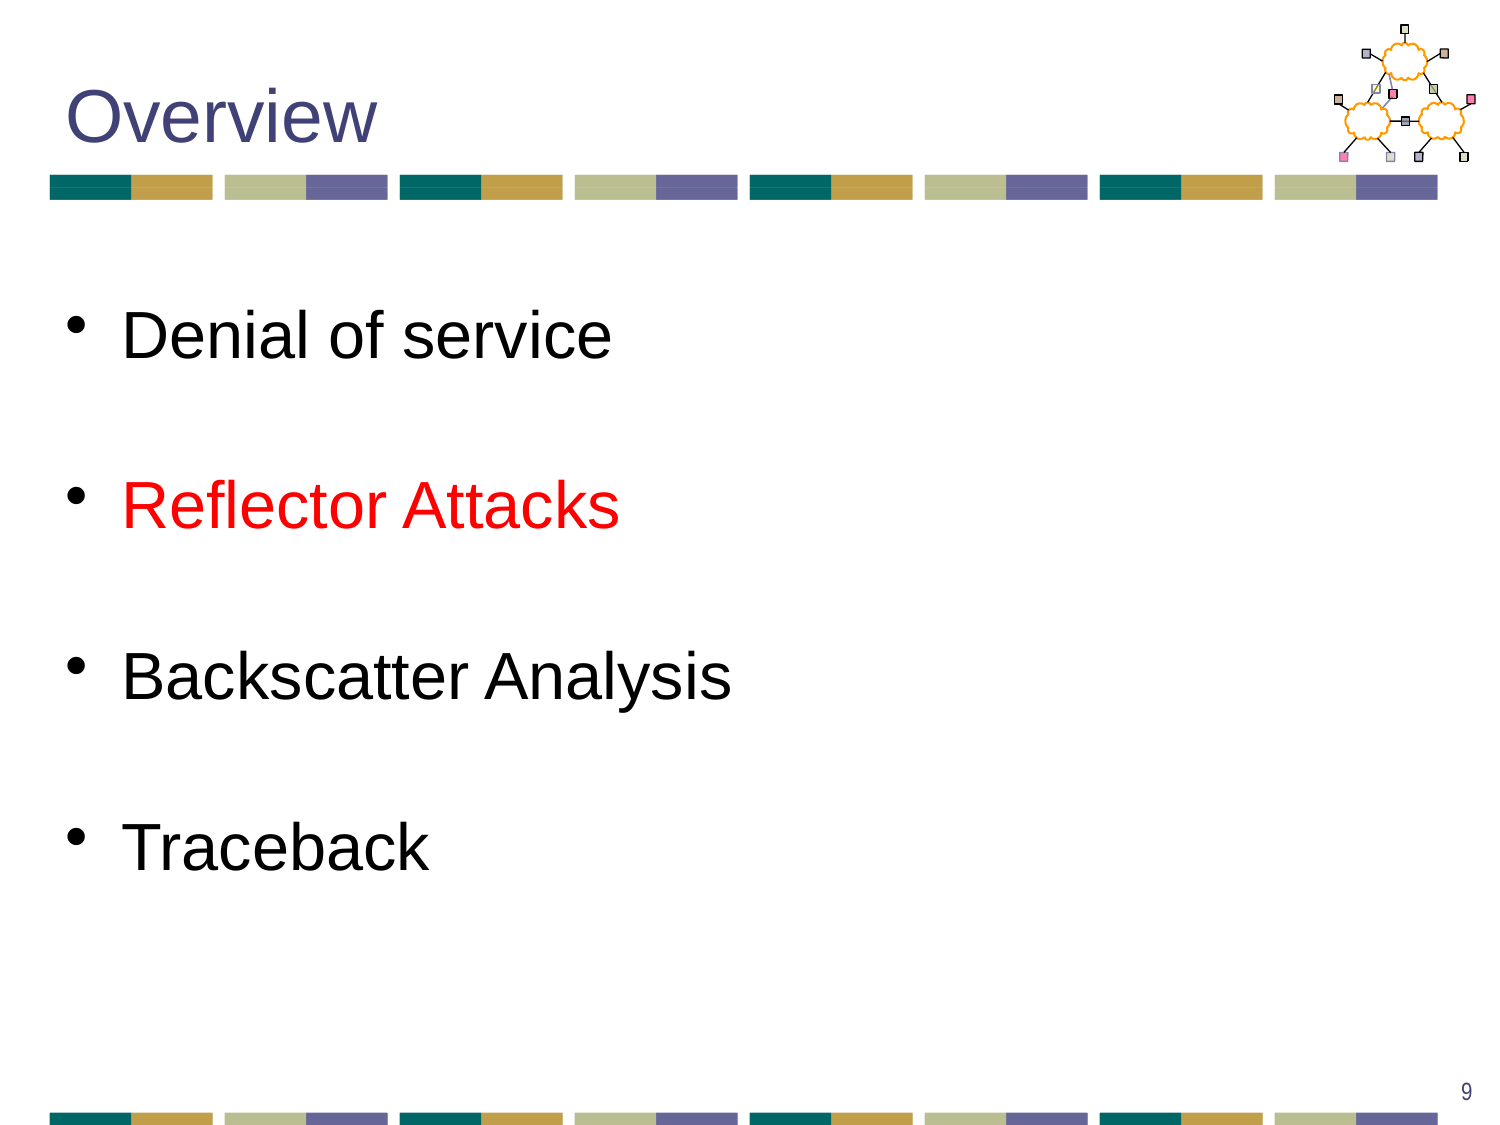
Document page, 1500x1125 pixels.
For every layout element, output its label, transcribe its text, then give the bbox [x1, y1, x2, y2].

title Overview [50, 62, 1388, 163]
slide_number 9 [1174, 1037, 1488, 1113]
list Denial of service Reflector Attacks Backscatter Analysis Traceback [50, 200, 1438, 1000]
